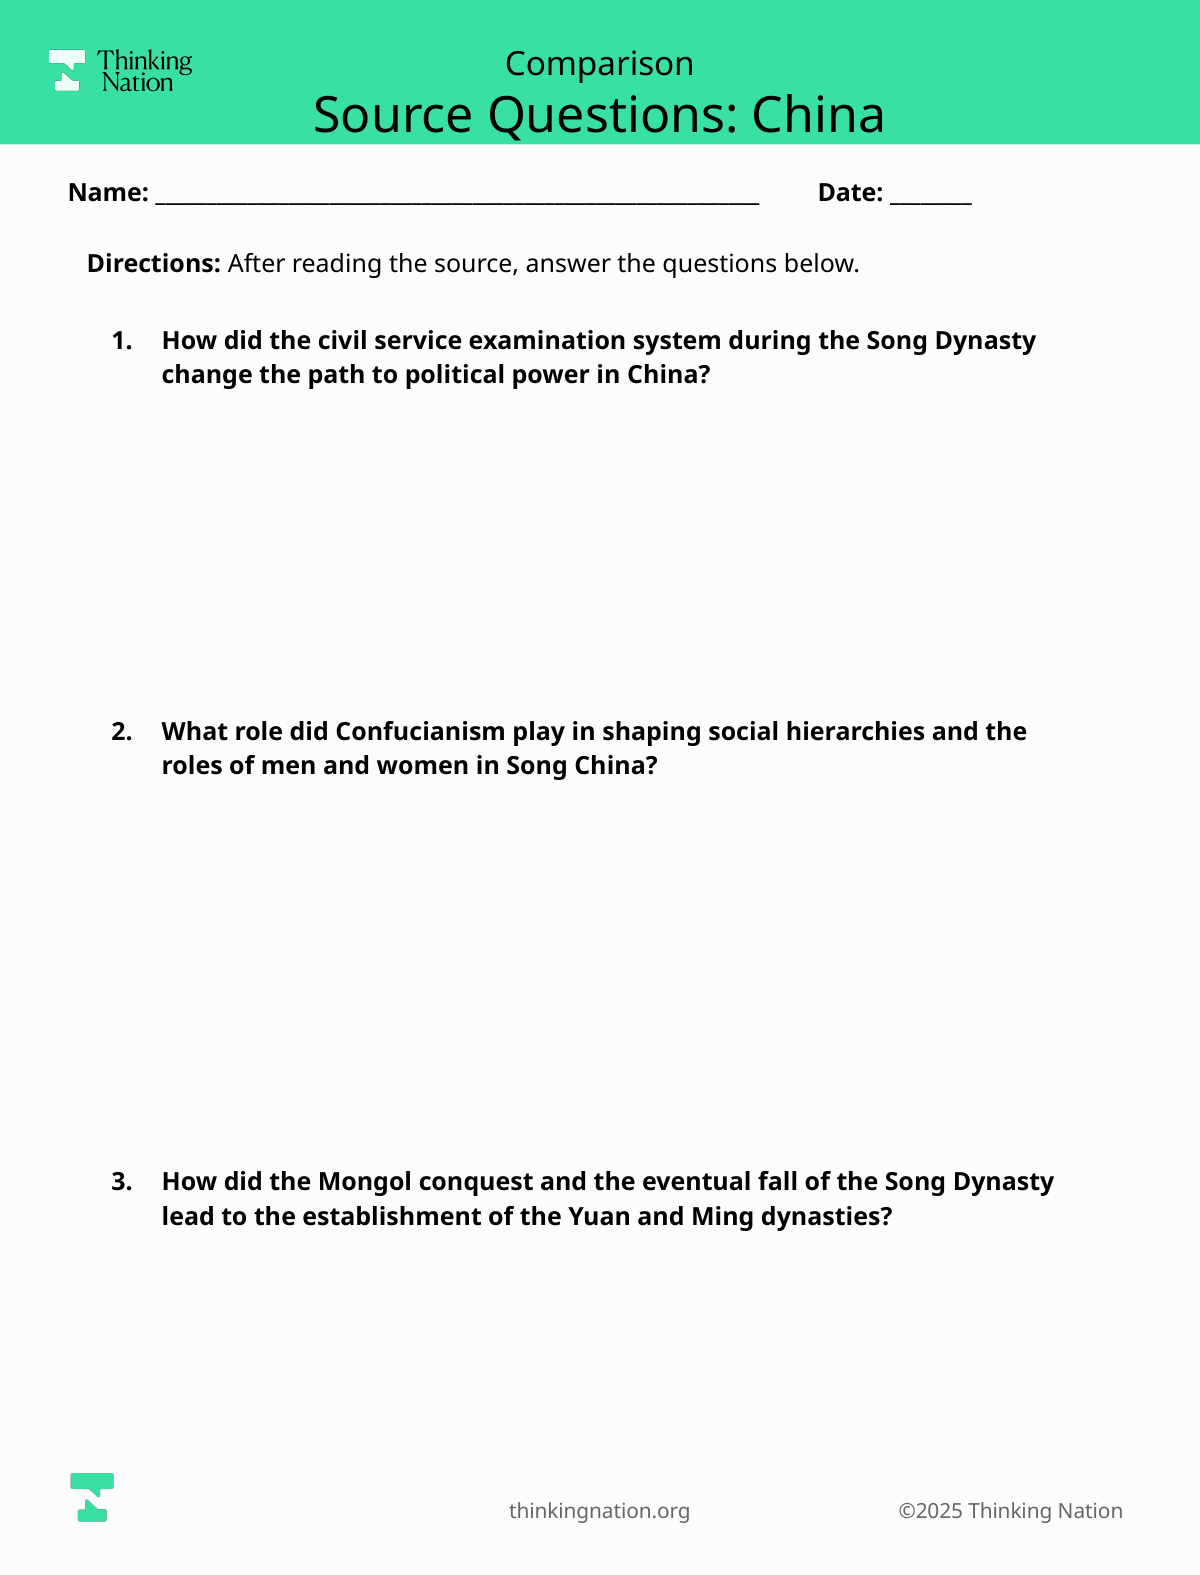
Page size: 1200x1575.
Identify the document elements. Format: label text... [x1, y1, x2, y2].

text_box Directions: After reading the source, answer the questions below. [72, 233, 1104, 292]
text_box Comparison Source Questions: China [0, 0, 1200, 145]
text_box Name: ___________________________________________________________ Date: ________ [52, 161, 1148, 221]
picture [33, 35, 197, 104]
text_box ©2025 Thinking Nation [854, 1483, 1139, 1532]
text_box thinkingnation.org [457, 1525, 742, 1532]
picture [58, 1463, 126, 1531]
text_box How did the civil service examination system during the Song Dynasty change the path to political power in China? What role did Confucianism play in shaping social hierarchies and the roles of men and women in Song China? How did the Mongol conquest and the eventual fall of the Song Dynasty lead to the establishment of the Yuan and Ming dynasties? [72, 305, 1104, 1525]
